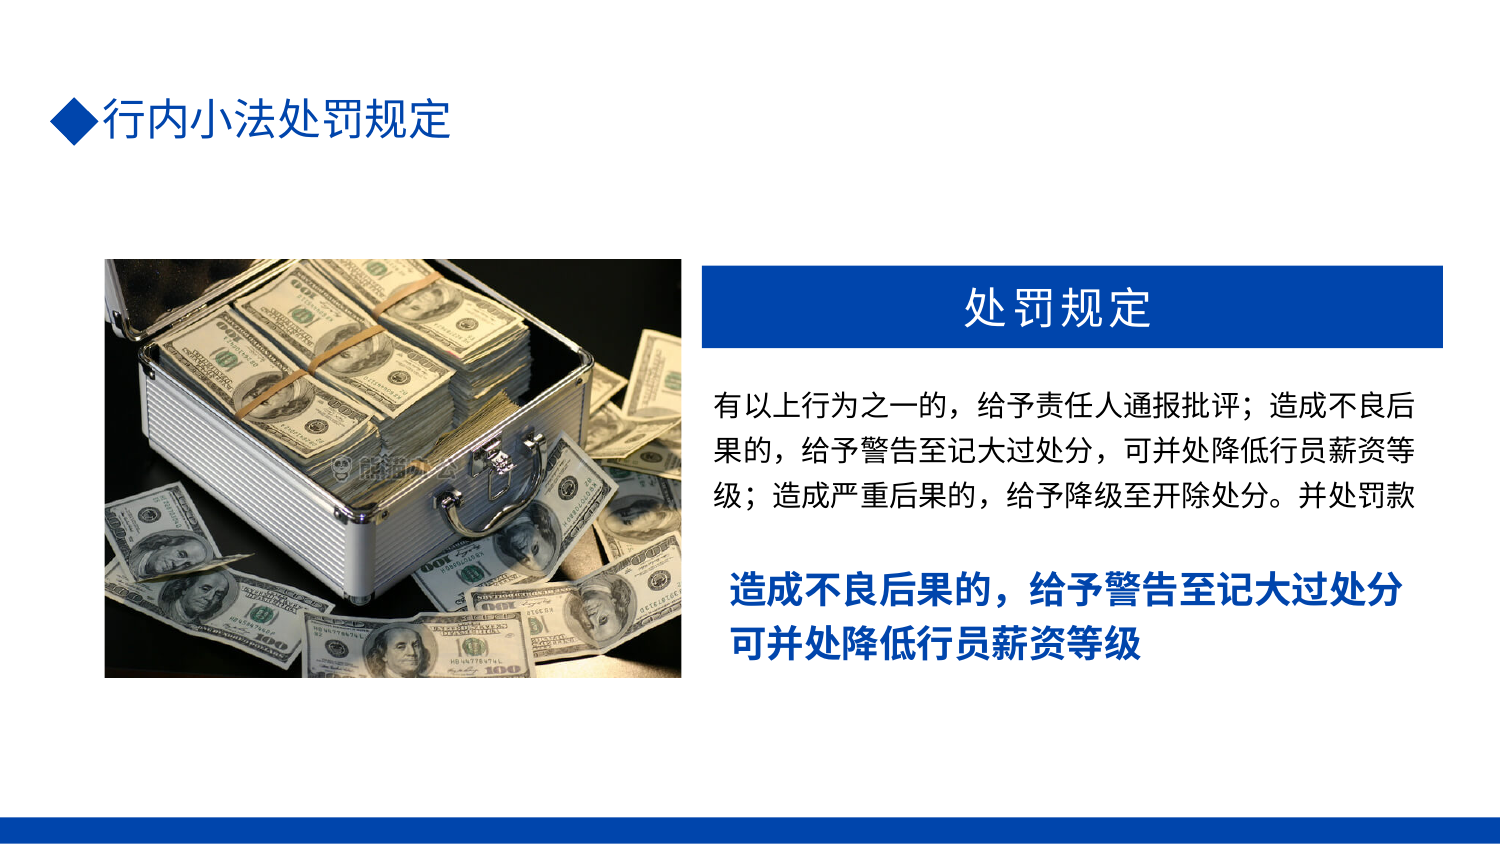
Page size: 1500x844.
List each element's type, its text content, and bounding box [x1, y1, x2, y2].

text_box [103, 258, 682, 679]
text_box 造成不良后果的，给予警告至记大过处分可并处降低行员薪资等级 [702, 546, 1443, 676]
text_box 有以上行为之一的，给予责任人通报批评；造成不良后果的，给予警告至记大过处分，可并处降低行员薪资等级；造成严重后果的，给予降级至开除处分。并处罚款 [702, 371, 1443, 519]
text_box 行内小法处罚规定 [87, 84, 821, 152]
text_box 处罚规定 [824, 275, 1292, 339]
text_box [701, 265, 1444, 349]
